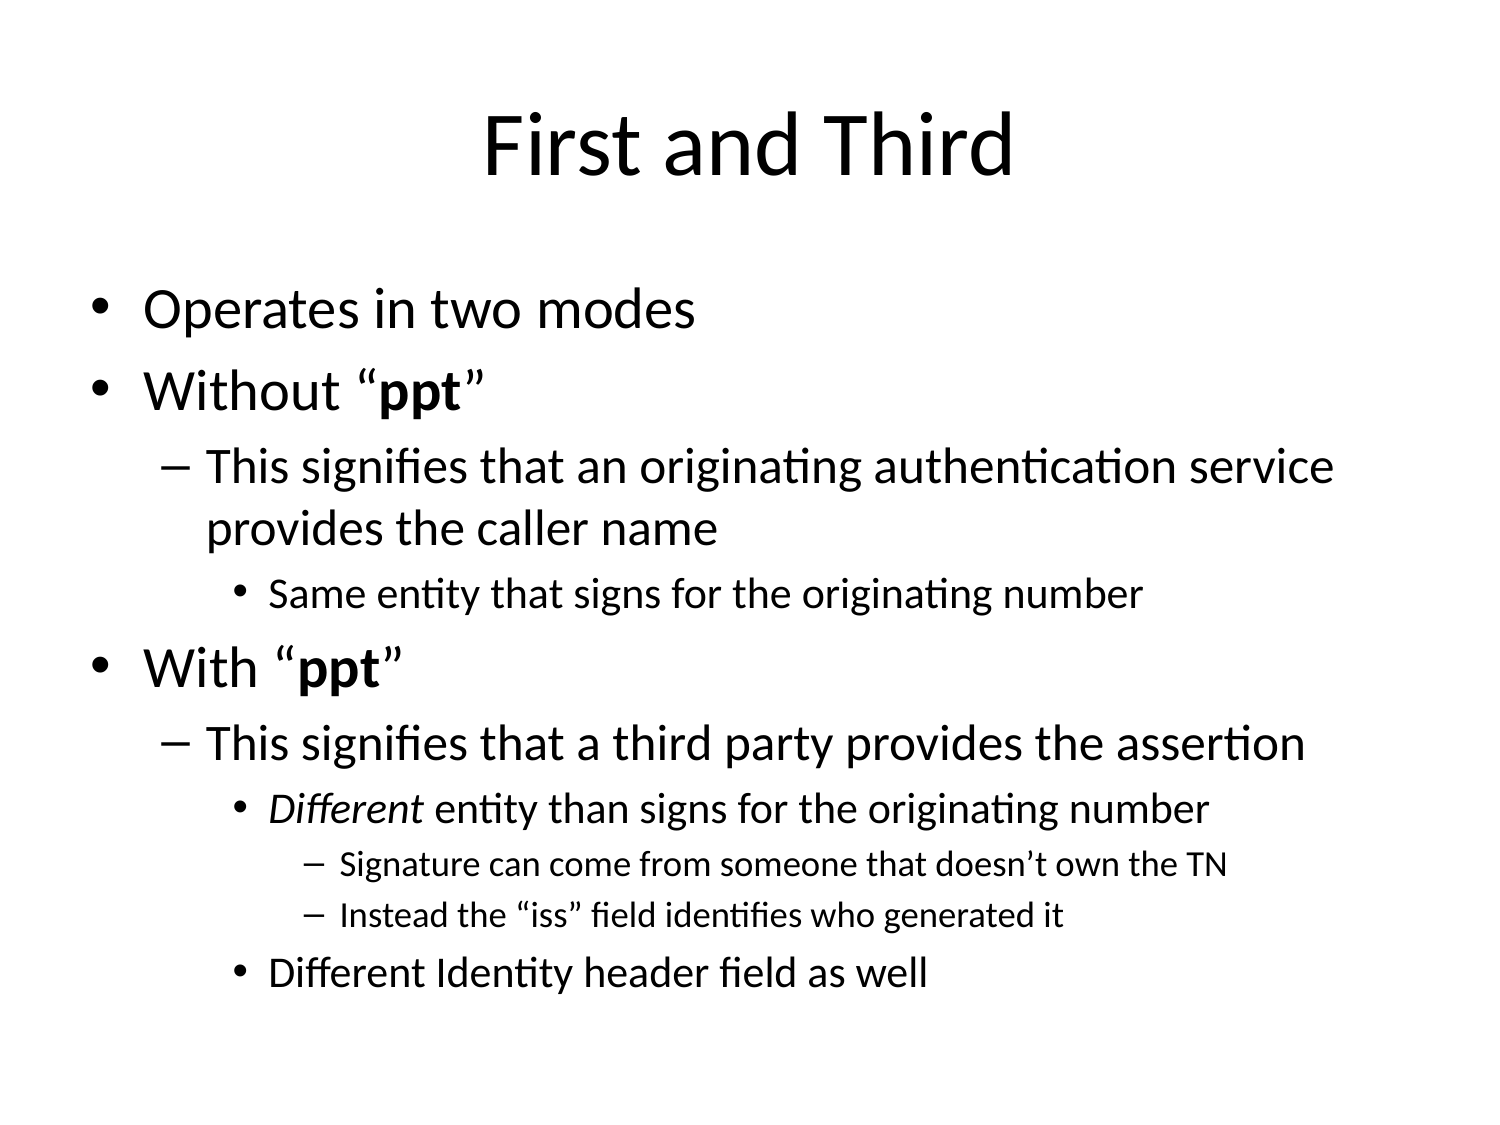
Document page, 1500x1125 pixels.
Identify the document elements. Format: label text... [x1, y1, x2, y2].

title First and Third [75, 45, 1425, 233]
list Operates in two modes Without “ppt” This signifies that an originating authentication service provides the caller name Same entity that signs for the originating number With “ppt” This signifies that a third party provides the assertion Different entity than signs for the originating number Signature can come from someone that doesn’t own the TN Instead the “iss” field identifies who generated it Different Identity header field as well [75, 262, 1425, 1005]
